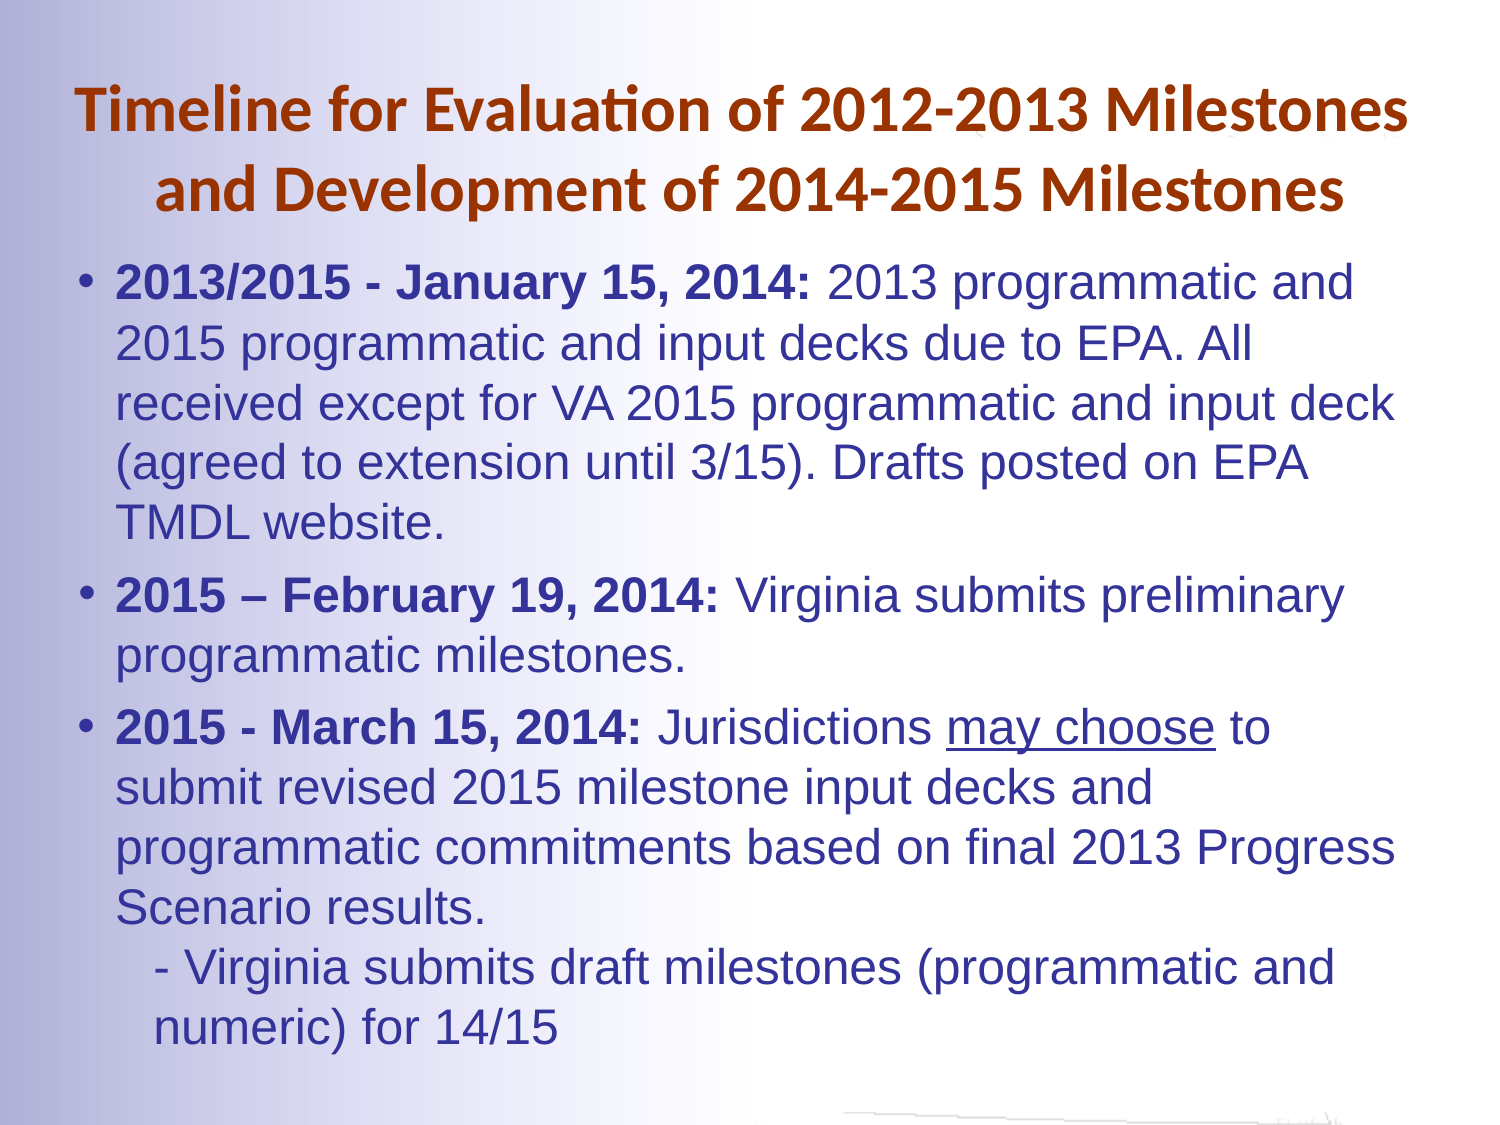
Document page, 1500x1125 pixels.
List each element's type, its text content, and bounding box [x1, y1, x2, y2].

text_box Timeline for Evaluation of 2012-2013 Milestones and Development of 2014-2015 Milestones [37, 57, 1463, 175]
text_box [748, 135, 1500, 1114]
text_box 2013/2015 - January 15, 2014: 2013 programmatic and 2015 programmatic and input decks due to EPA. All received except for VA 2015 programmatic and input deck (agreed to extension until 3/15). Drafts posted on EPA TMDL website. 2015 – February 19, 2014: Virginia submits preliminary programmatic milestones. 2015 - March 15, 2014: Jurisdictions may choose to submit revised 2015 milestone input decks and programmatic commitments based on final 2013 Progress Scenario results. - Virginia submits draft milestones (programmatic and numeric) for 14/15 [62, 224, 1438, 1125]
